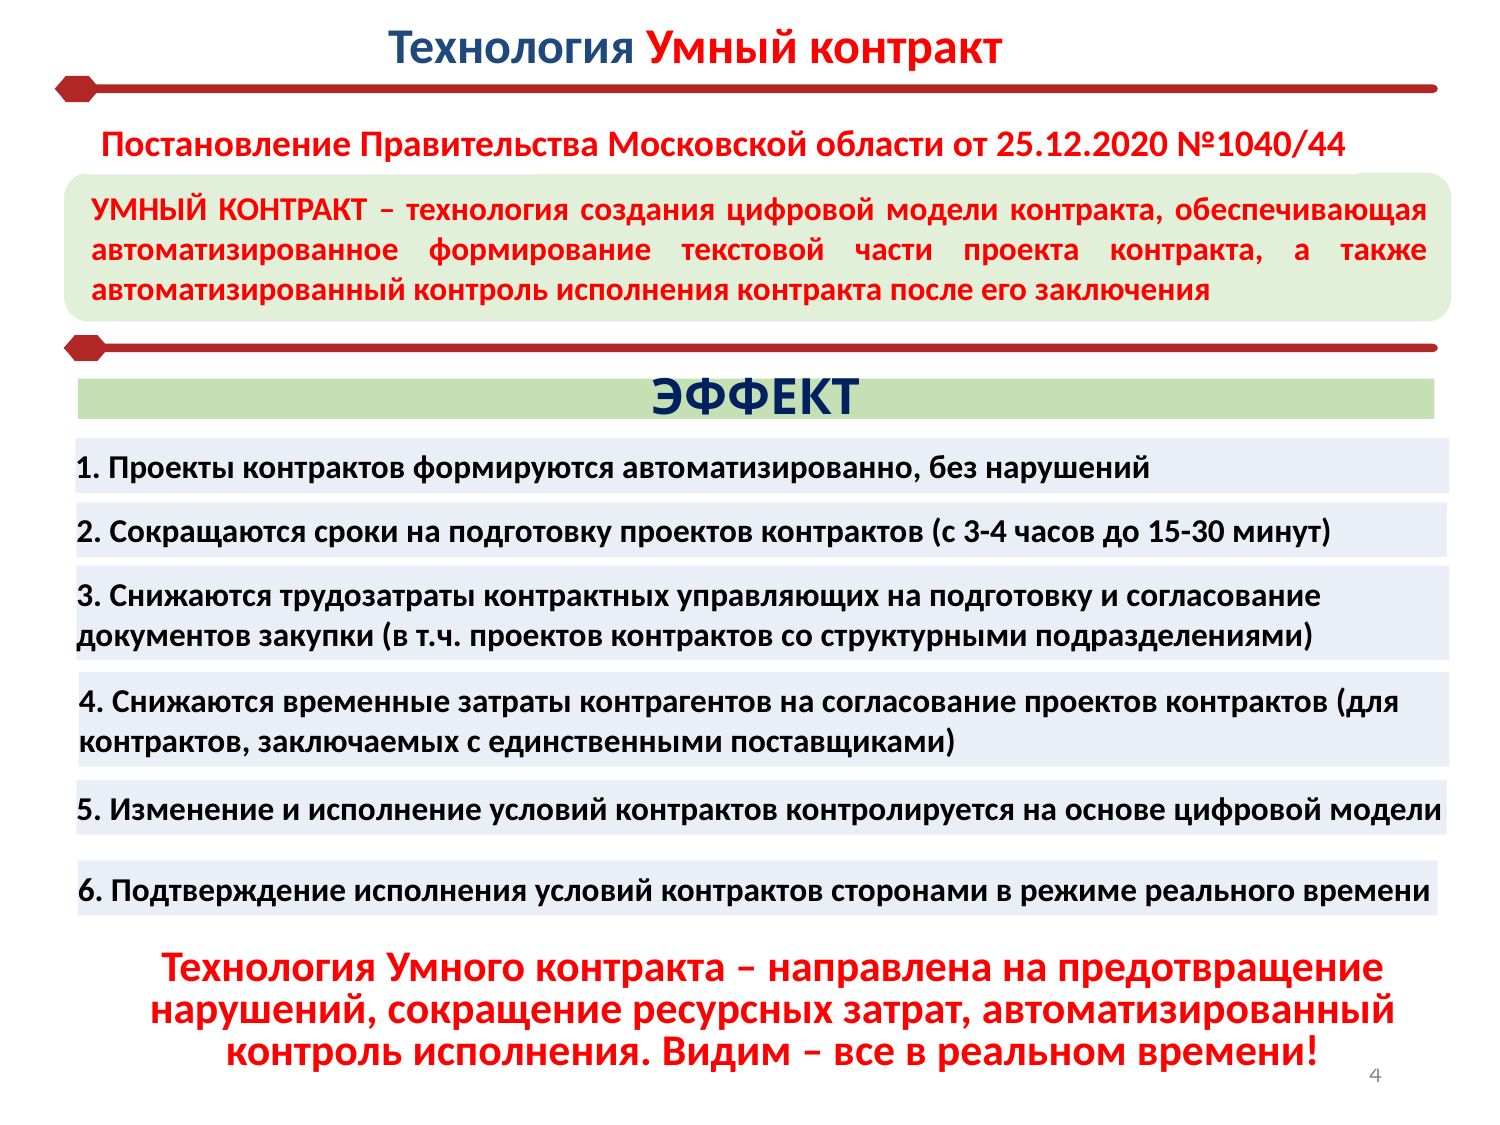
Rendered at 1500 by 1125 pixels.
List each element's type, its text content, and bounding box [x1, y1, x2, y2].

text_box УМНЫЙ КОНТРАКТ – технология создания цифровой модели контракта, обеспечивающая автоматизированное формирование текстовой части проекта контракта, а также автоматизированный контроль исполнения контракта после его заключения [64, 172, 1452, 322]
text_box Технология Умного контракта – направлена на предотвращение нарушений, сокращение ресурсных затрат, автоматизированный контроль исполнения. Видим – все в реальном времени! [135, 953, 1412, 1069]
text_box ЭФФЕКТ [77, 378, 1435, 419]
slide_number 4 [1059, 1042, 1397, 1103]
text_box Постановление Правительства Московской области от 25.12.2020 №1040/44 [77, 107, 1366, 175]
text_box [63, 335, 1438, 361]
text_box 5. Изменение и исполнение условий контрактов контролируется на основе цифровой модели [76, 779, 1447, 835]
text_box 6. Подтверждение исполнения условий контрактов сторонами в режиме реального времени [77, 860, 1438, 916]
text_box 4. Снижаются временные затраты контрагентов на согласование проектов контрактов (для контрактов, заключаемых с единственными поставщиками) [78, 672, 1450, 767]
text_box Технология Умный контракт [214, 29, 1177, 70]
text_box 3. Снижаются трудозатраты контрактных управляющих на подготовку и согласование документов закупки (в т.ч. проектов контрактов со структурными подразделениями) [76, 565, 1450, 661]
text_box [54, 75, 1438, 103]
text_box 2. Сокращаются сроки на подготовку проектов контрактов (с 3-4 часов до 15-30 минут) [76, 502, 1447, 557]
text_box 1. Проекты контрактов формируются автоматизированно, без нарушений [75, 438, 1450, 493]
